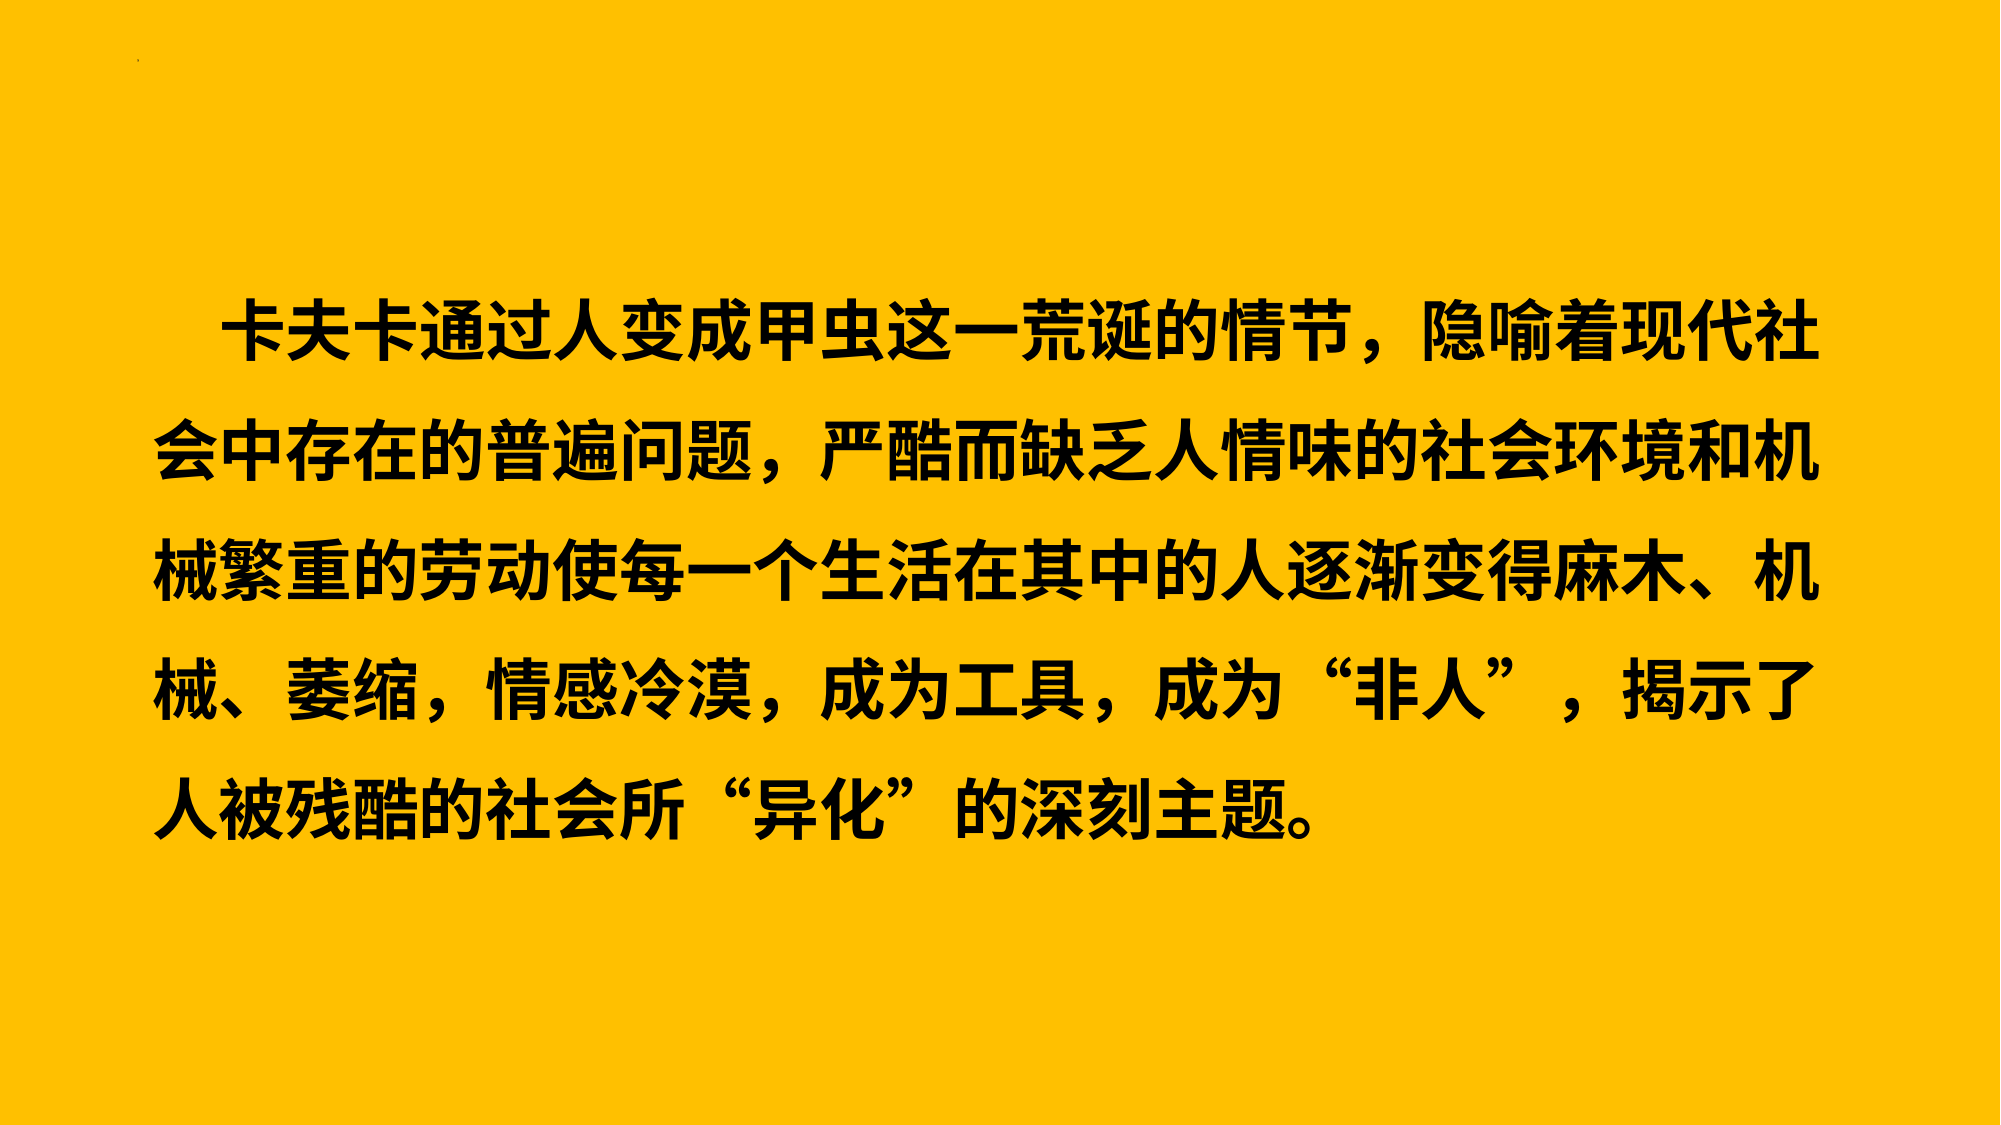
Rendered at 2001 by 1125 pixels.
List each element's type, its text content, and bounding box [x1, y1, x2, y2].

text_box 卡夫卡通过人变成甲虫这一荒诞的情节，隐喻着现代社会中存在的普遍问题，严酷而缺乏人情味的社会环境和机械繁重的劳动使每一个生活在其中的人逐渐变得麻木、机械、萎缩，情感冷漠，成为工具，成为“非人”，揭示了人被残酷的社会所“异化”的深刻主题。 [137, 241, 1887, 864]
